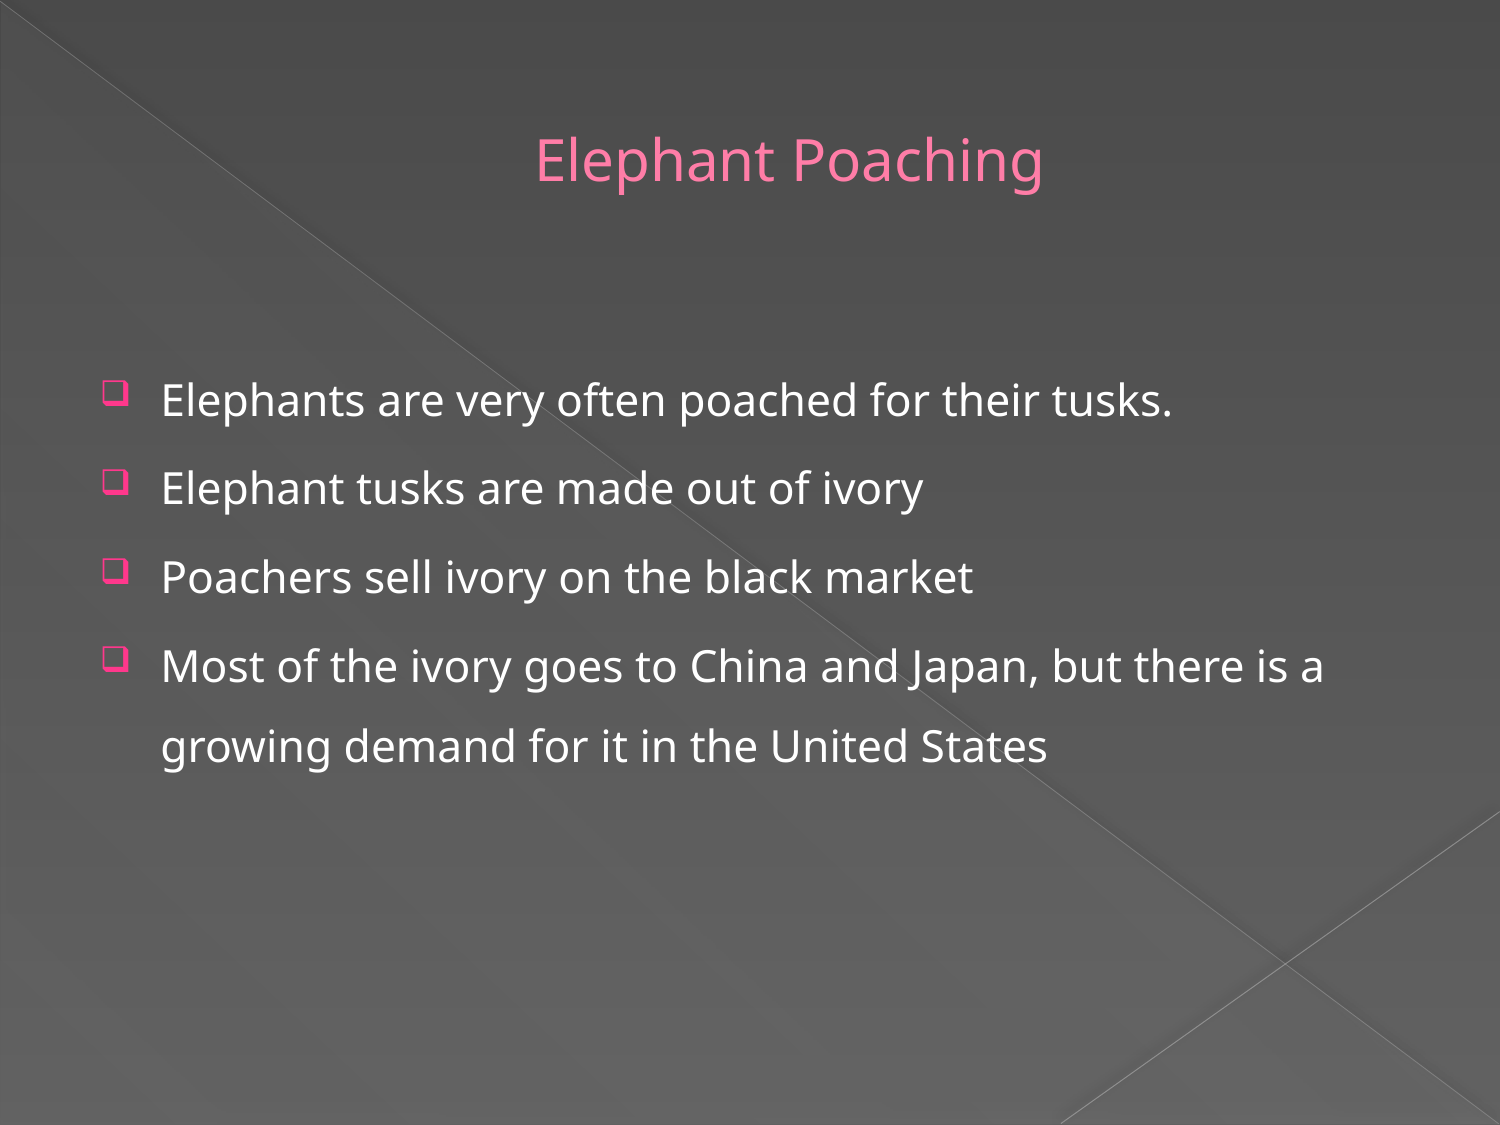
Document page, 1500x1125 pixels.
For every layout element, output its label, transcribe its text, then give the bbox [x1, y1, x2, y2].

list Elephants are very often poached for their tusks. Elephant tusks are made out of ivory Poachers sell ivory on the black market Most of the ivory goes to China and Japan, but there is a growing demand for it in the United States [75, 337, 1425, 779]
title Elephant Poaching [75, 43, 1425, 274]
